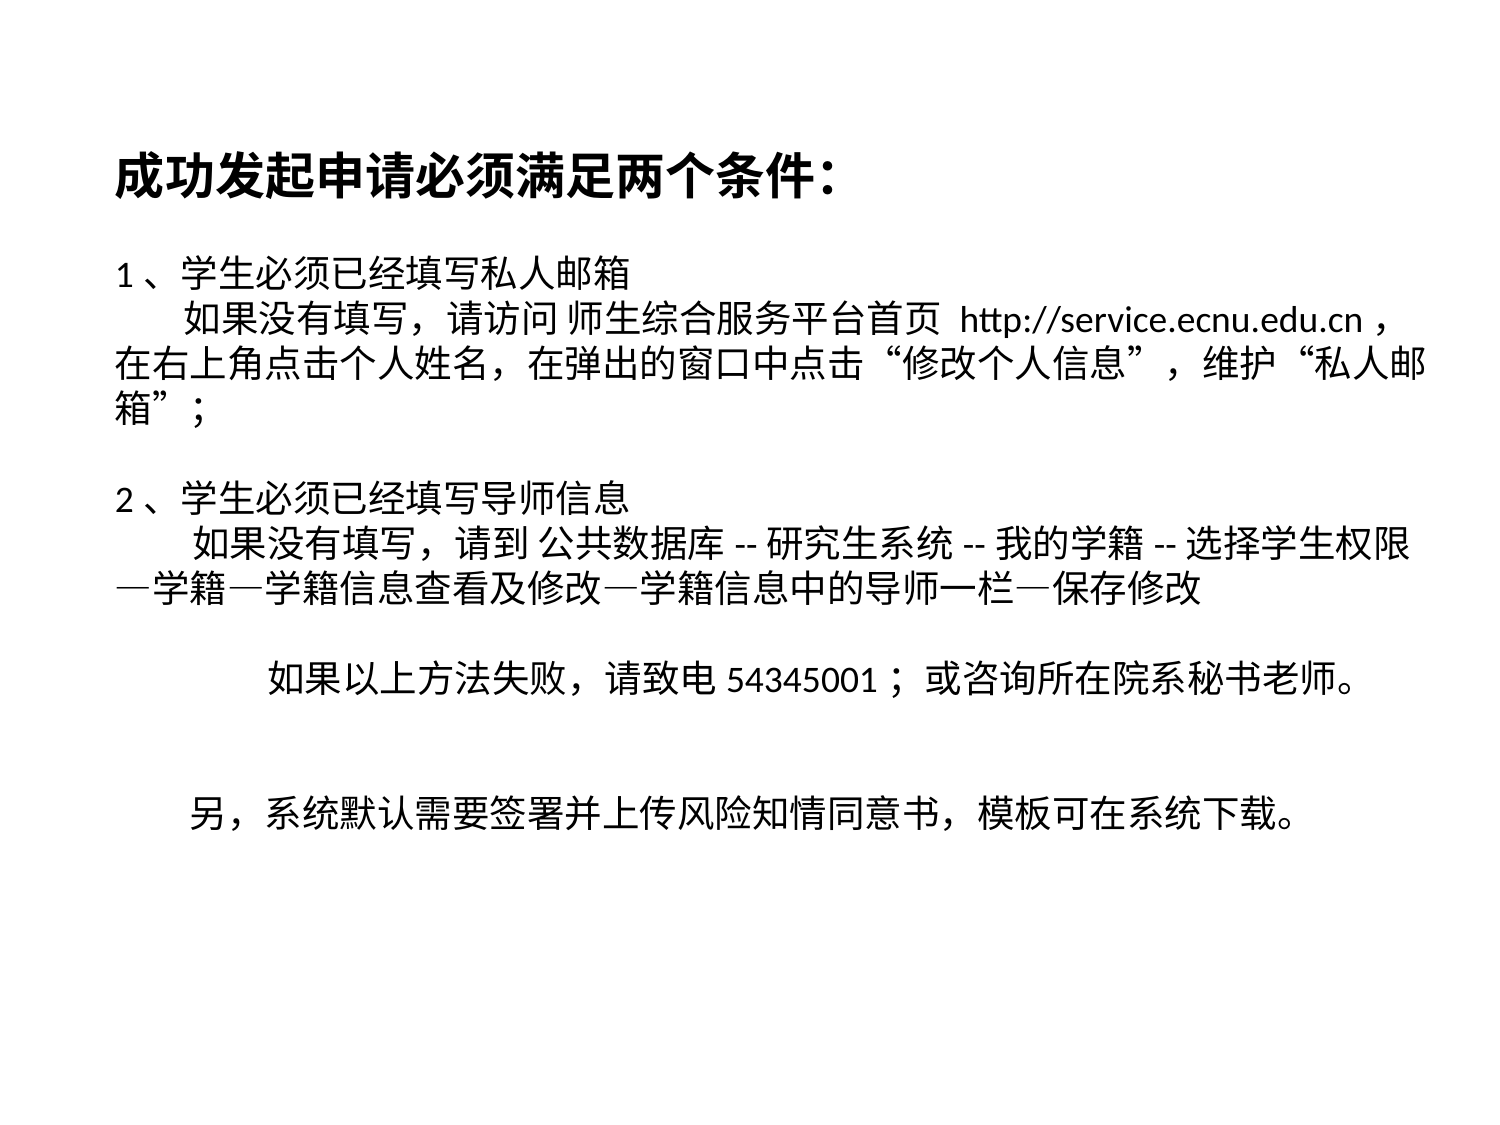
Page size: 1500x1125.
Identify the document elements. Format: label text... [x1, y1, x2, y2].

text_box 成功发起申请必须满足两个条件： 1、学生必须已经填写私人邮箱 如果没有填写，请访问 师生综合服务平台首页 http://service.ecnu.edu.cn，在右上角点击个人姓名，在弹出的窗口中点击“修改个人信息”，维护“私人邮箱”； 2、学生必须已经填写导师信息 如果没有填写，请到 公共数据库--研究生系统--我的学籍--选择学生权限—学籍—学籍信息查看及修改—学籍信息中的导师一栏—保存修改 如果以上方法失败，请致电54345001；或咨询所在院系秘书老师。 另，系统默认需要签署并上传风险知情同意书，模板可在系统下载。 [100, 137, 1459, 842]
